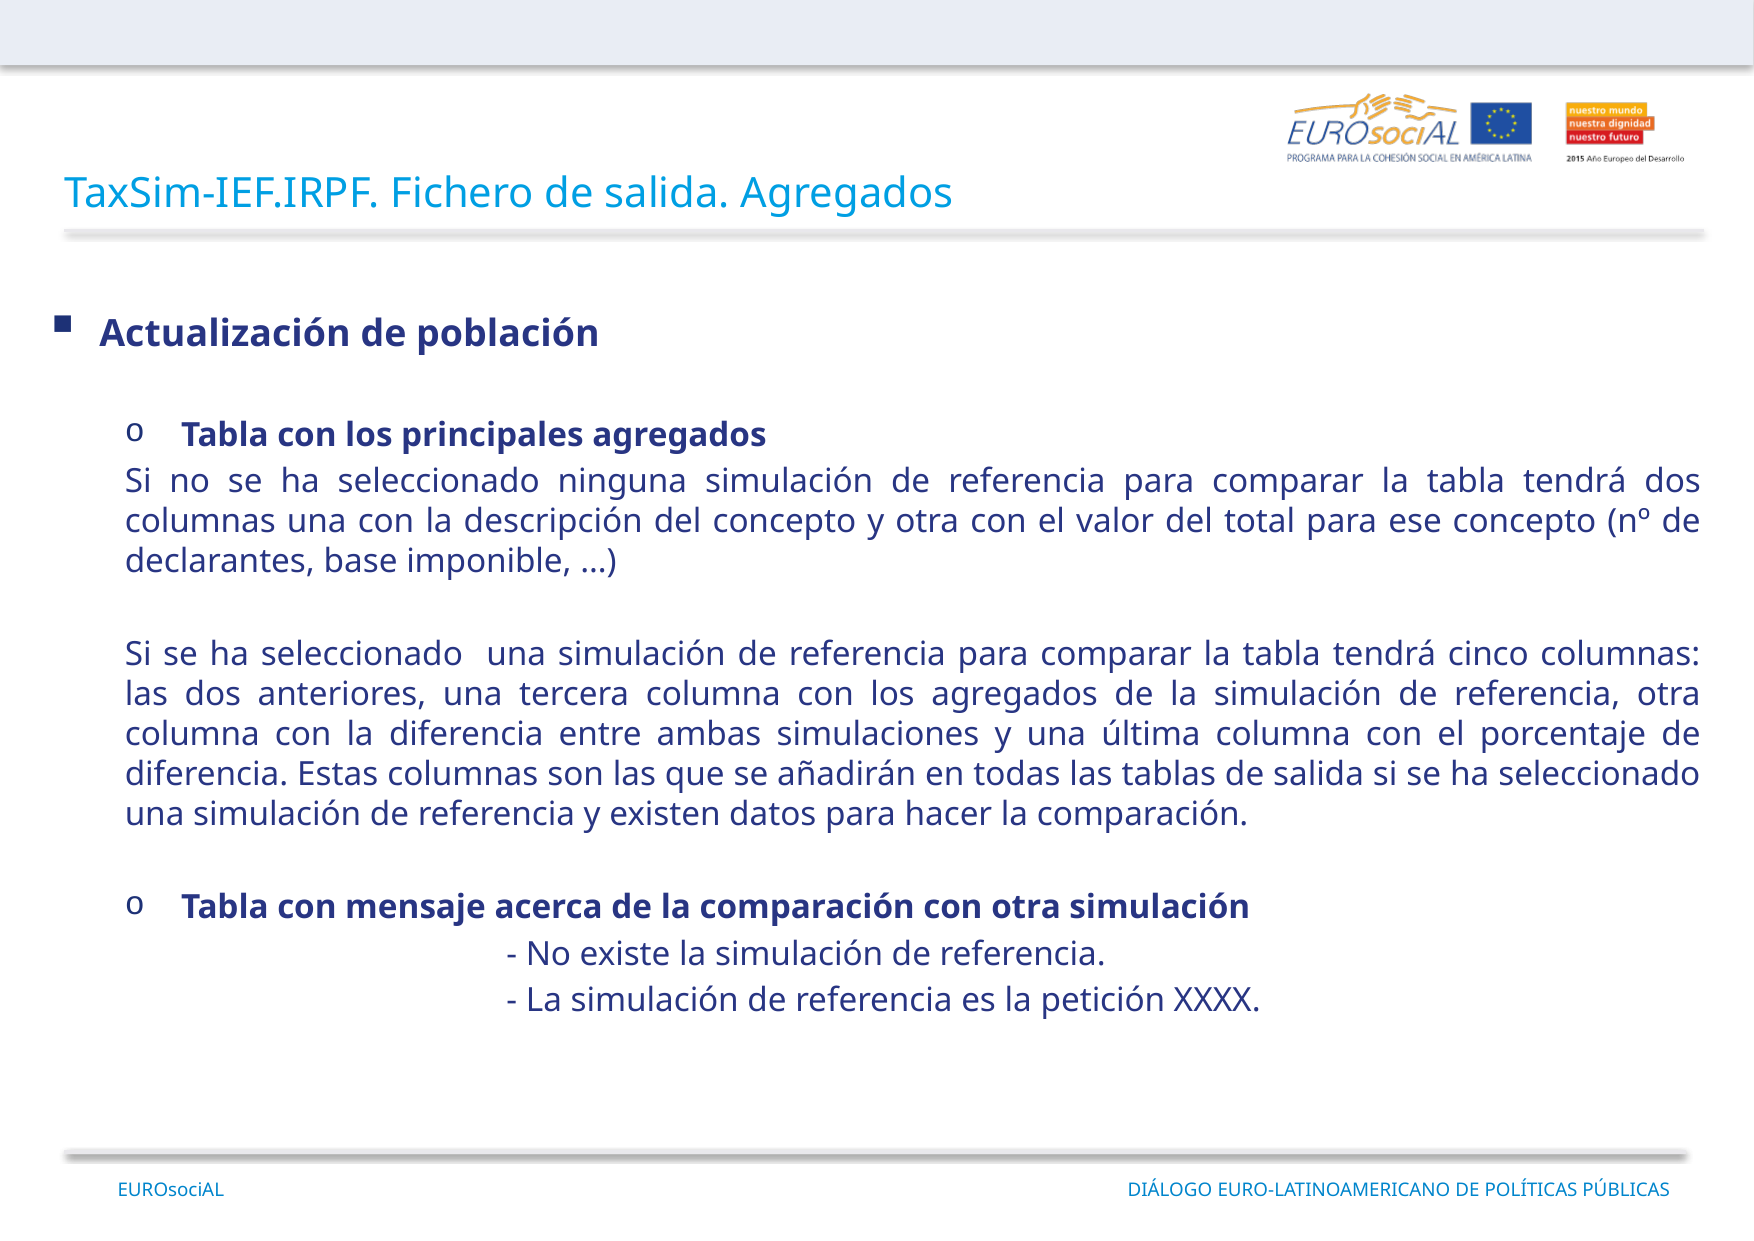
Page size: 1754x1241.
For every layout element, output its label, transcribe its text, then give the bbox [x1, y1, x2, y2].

picture [1278, 88, 1692, 173]
text_box TaxSim-IEF.IRPF. Fichero de salida. Agregados [49, 158, 1628, 233]
text_box Actualización de población Tabla con los principales agregados Si no se ha seleccionado ninguna simulación de referencia para comparar la tabla tendrá dos columnas una con la descripción del concepto y otra con el valor del total para ese concepto (nº de declarantes, base imponible, …) Si se ha seleccionado una simulación de referencia para comparar la tabla tendrá cinco columnas: las dos anteriores, una tercera columna con los agregados de la simulación de referencia, otra columna con la diferencia entre ambas simulaciones y una última columna con el porcentaje de diferencia. Estas columnas son las que se añadirán en todas las tablas de salida si se ha seleccionado una simulación de referencia y existen datos para hacer la comparación. Tabla con mensaje acerca de la comparación con otra simulación - No existe la simulación de referencia. - La simulación de referencia es la petición XXXX. [49, 289, 1704, 1105]
